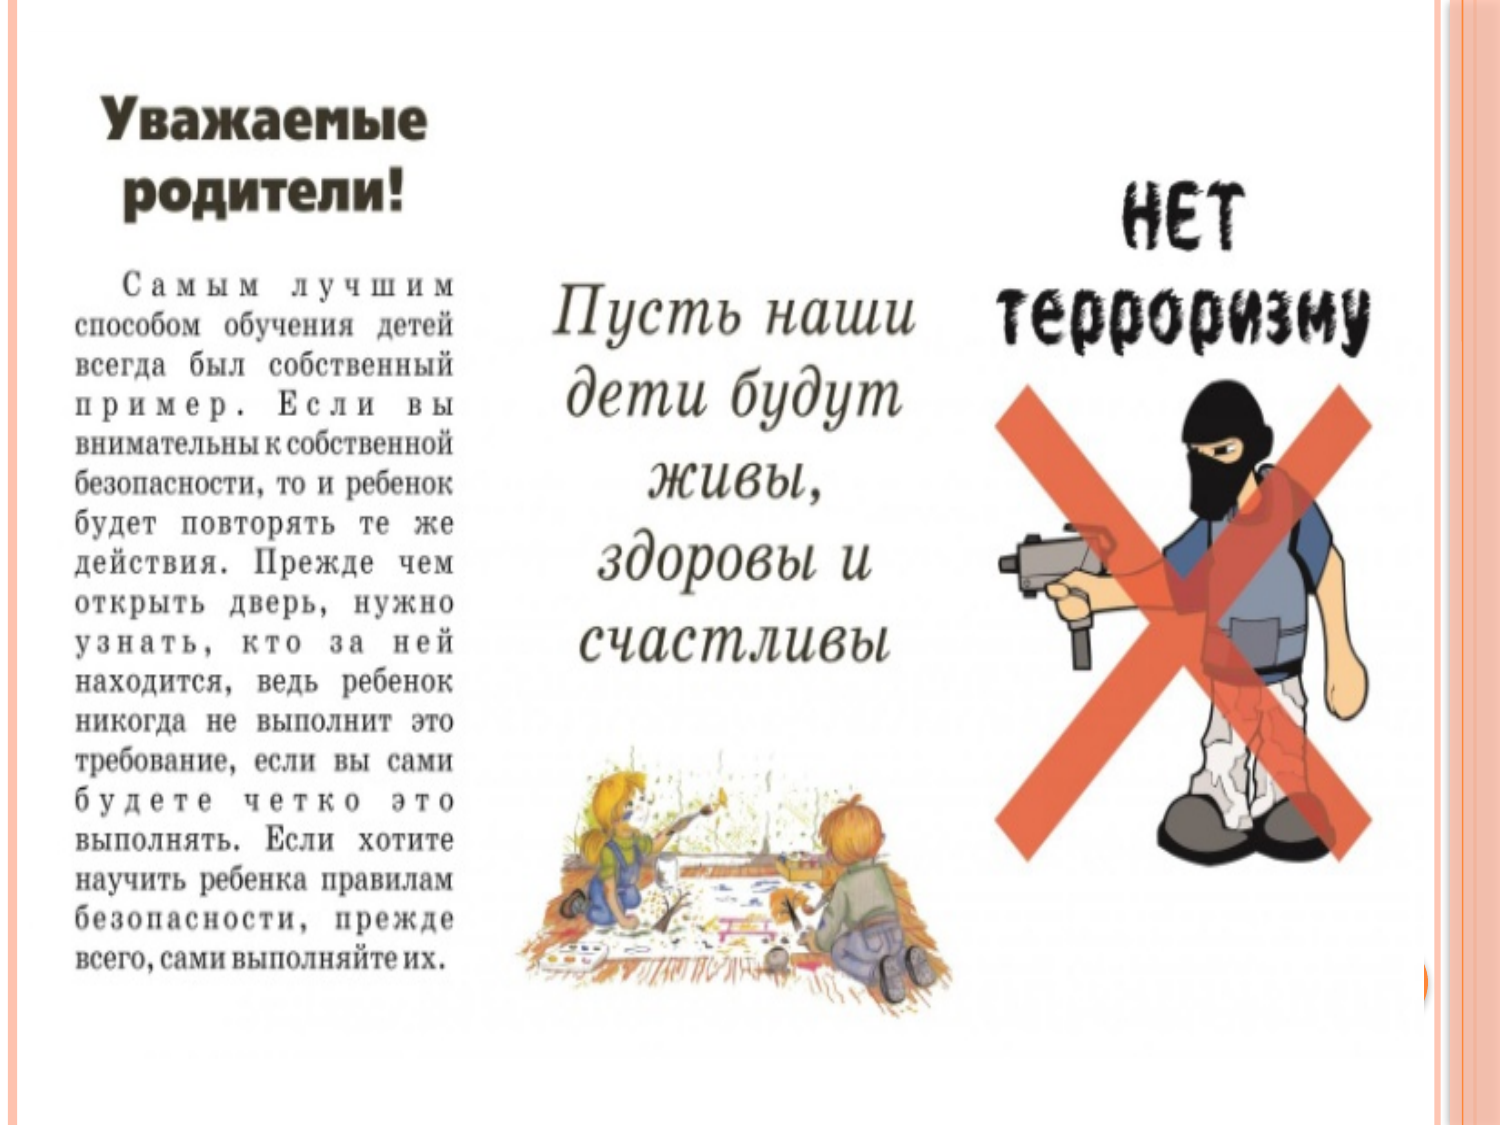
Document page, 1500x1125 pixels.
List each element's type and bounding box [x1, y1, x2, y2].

list [28, 30, 1424, 1060]
